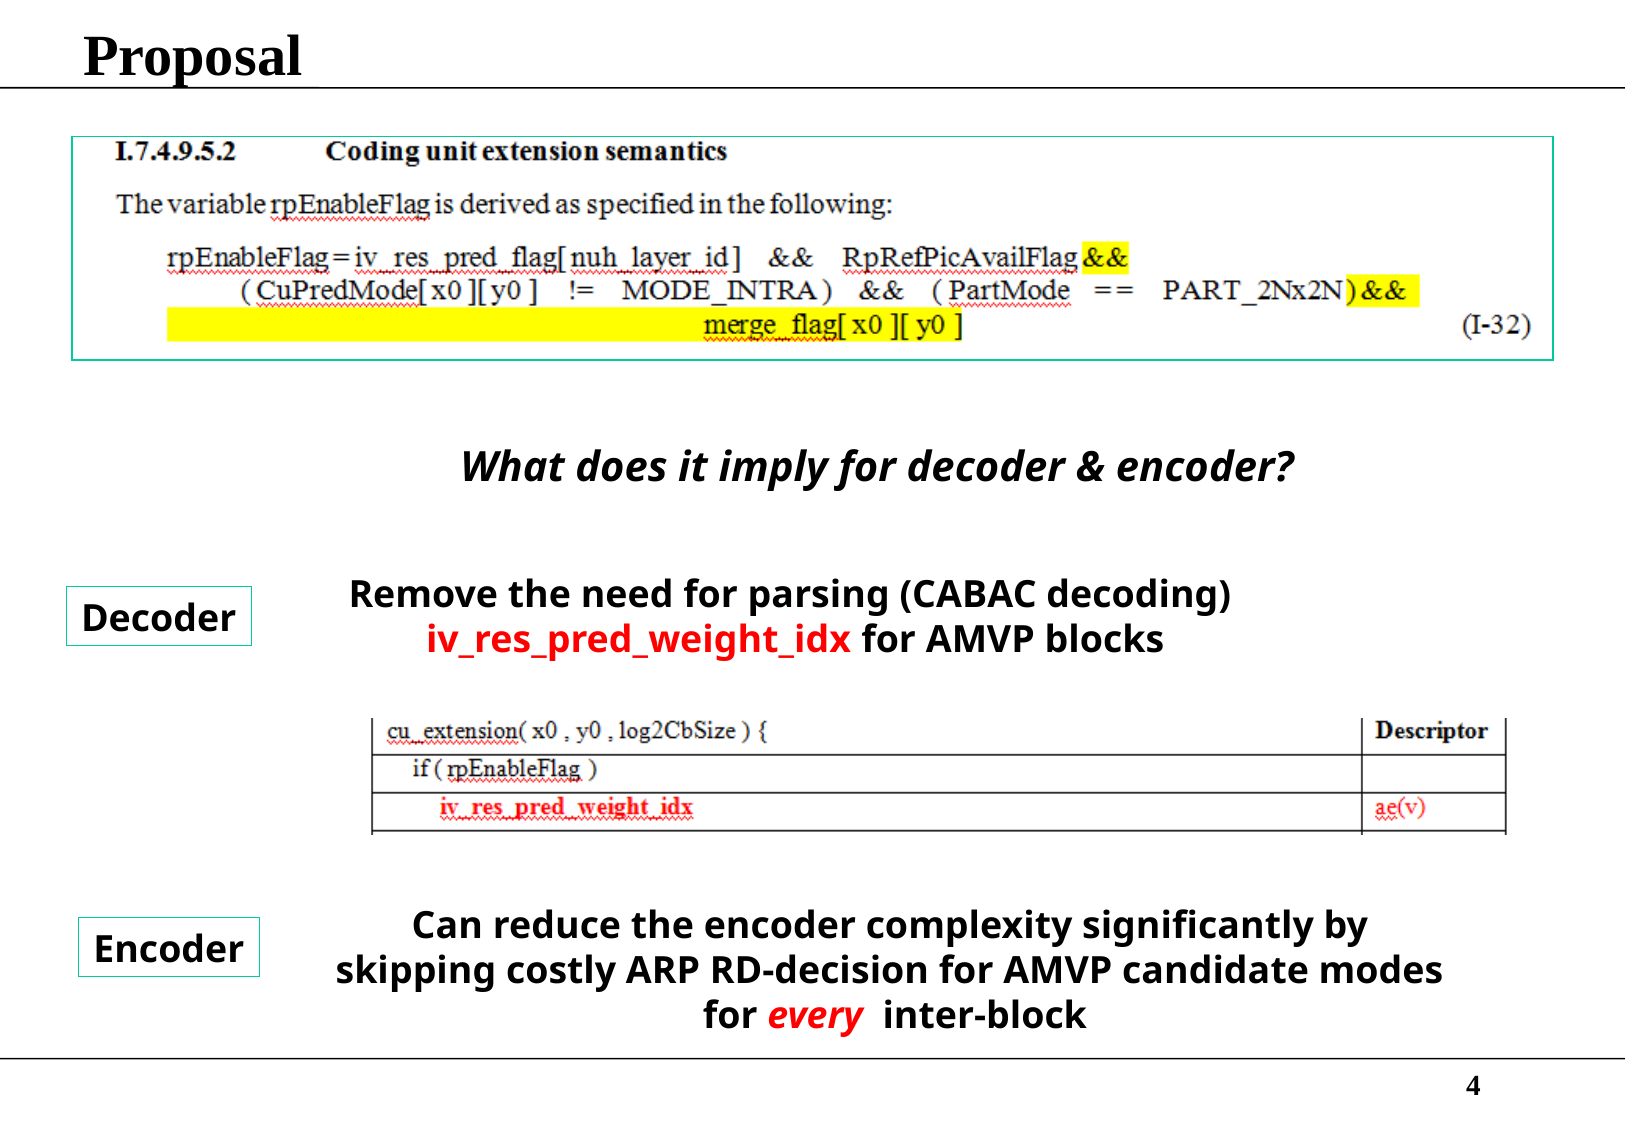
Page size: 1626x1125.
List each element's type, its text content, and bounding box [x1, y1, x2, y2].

text_box Decoder [66, 586, 252, 646]
picture [72, 136, 1553, 360]
text_box What does it imply for decoder & encoder? [445, 432, 1309, 498]
text_box Can reduce the encoder complexity significantly by skipping costly ARP RD-decision for AMVP candidate modes for every inter-block [292, 893, 1498, 1044]
text_box Remove the need for parsing (CABAC decoding) iv_res_pred_weight_idx for AMVP blocks [333, 562, 1257, 668]
slide_number 4 [1403, 1058, 1544, 1106]
picture [370, 718, 1510, 835]
text_box Encoder [78, 917, 260, 977]
title Proposal [68, 9, 1484, 94]
